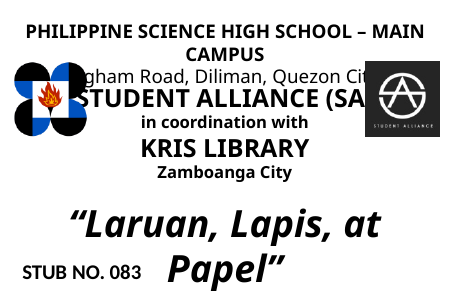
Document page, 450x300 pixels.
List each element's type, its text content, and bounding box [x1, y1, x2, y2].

text_box STUDENT ALLIANCE (SA) in coordination with KRIS LIBRARY Zamboanga City [0, 74, 450, 190]
picture [364, 60, 441, 137]
text_box PHILIPPINE SCIENCE HIGH SCHOOL – MAIN CAMPUS Agham Road, Diliman, Quezon City [0, 12, 450, 74]
picture [12, 60, 88, 137]
text_box “Laruan, Lapis, at Papel” [0, 192, 450, 298]
text_box STUB NO. 083 [7, 251, 213, 292]
